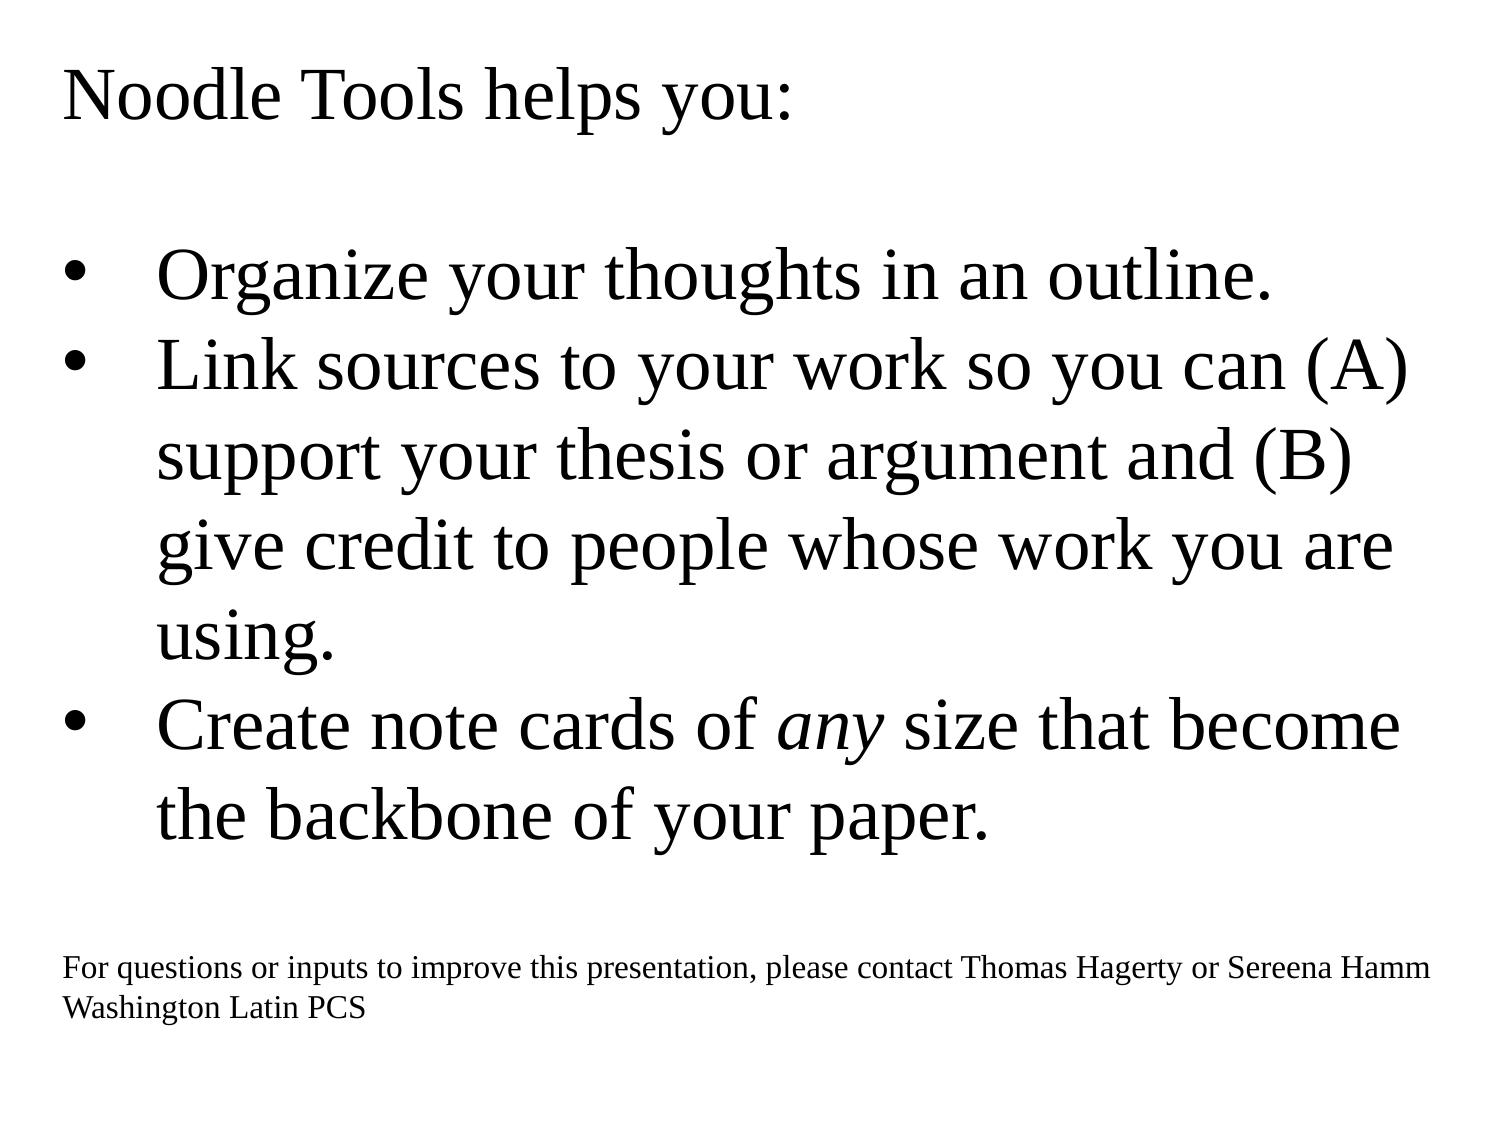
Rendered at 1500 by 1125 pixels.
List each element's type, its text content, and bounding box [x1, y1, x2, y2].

text_box Noodle Tools helps you: Organize your thoughts in an outline. Link sources to your work so you can (A) support your thesis or argument and (B) give credit to people whose work you are using. Create note cards of any size that become the backbone of your paper. For questions or inputs to improve this presentation, please contact Thomas Hagerty or Sereena Hamm Washington Latin PCS [47, 37, 1474, 1032]
